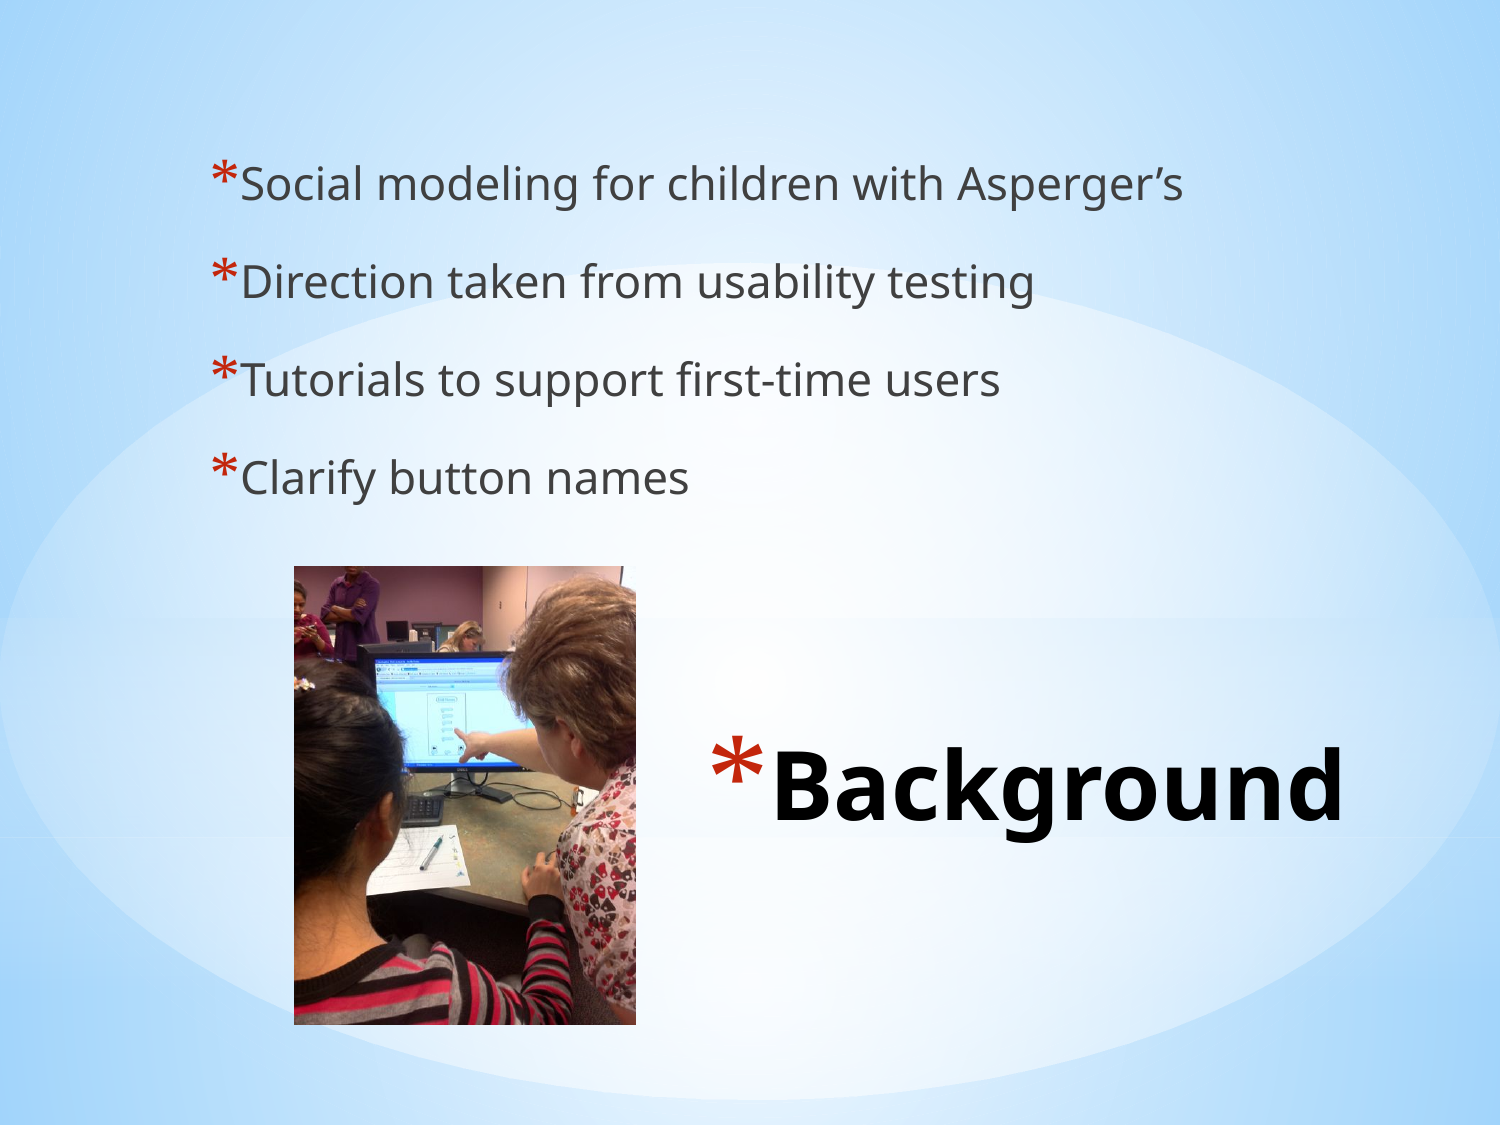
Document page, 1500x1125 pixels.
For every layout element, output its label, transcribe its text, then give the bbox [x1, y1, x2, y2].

picture [293, 566, 637, 1025]
title Background [642, 717, 1363, 905]
list Social modeling for children with Asperger’s Direction taken from usability testing Tutorials to support first-time users Clarify button names [187, 120, 1238, 690]
